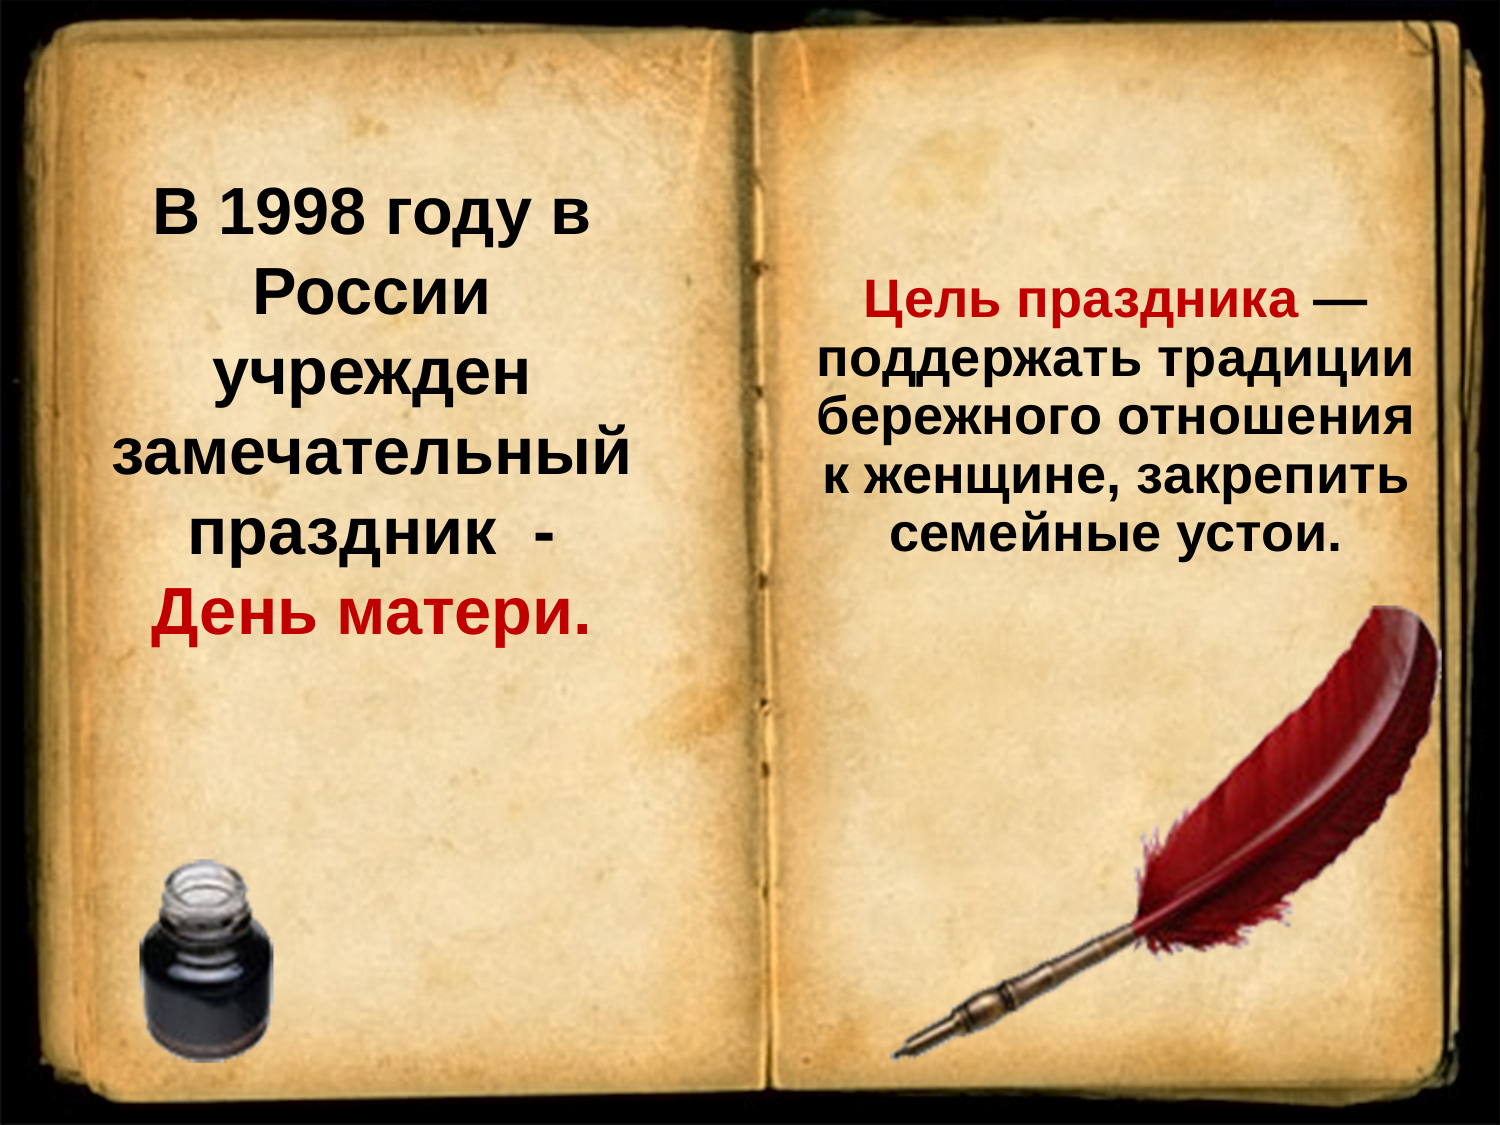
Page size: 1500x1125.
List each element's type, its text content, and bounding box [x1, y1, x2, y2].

text_box В 1998 году в России учрежден замечательный праздник - День матери. [88, 160, 656, 656]
title Цель праздника — поддержать традиции бережного отношения к женщине, закрепить семейные устои. [796, 231, 1436, 603]
picture [0, 0, 1500, 1125]
